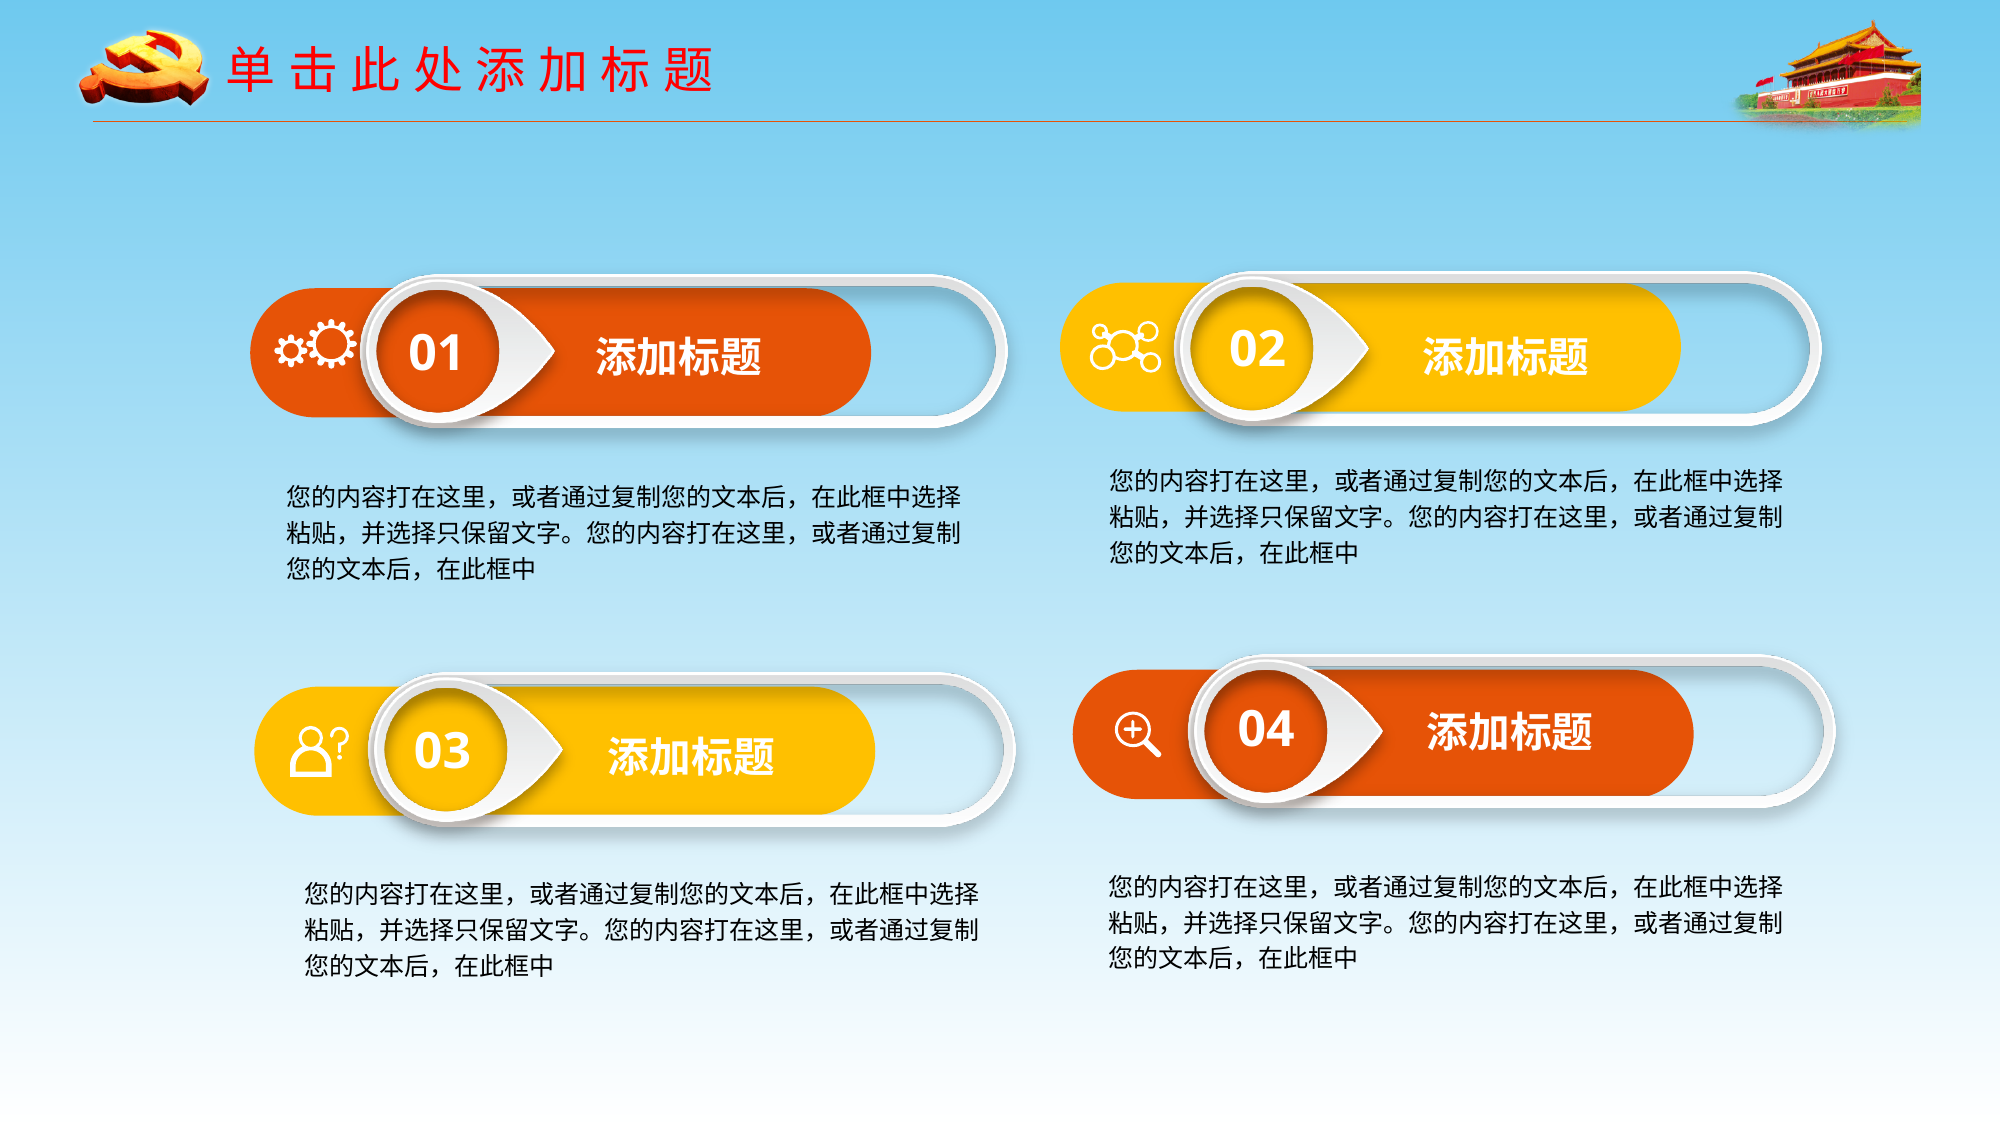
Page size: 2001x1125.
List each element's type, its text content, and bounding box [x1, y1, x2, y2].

text_box 您的内容打在这里，或者通过复制您的文本后，在此框中选择粘贴，并选择只保留文字。您的内容打在这里，或者通过复制您的文本后，在此框中 [271, 467, 978, 591]
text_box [1060, 255, 1846, 459]
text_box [254, 656, 1040, 860]
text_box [250, 258, 1032, 462]
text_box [1072, 638, 1860, 841]
picture [1709, 0, 1921, 148]
text_box 您的内容打在这里，或者通过复制您的文本后，在此框中选择粘贴，并选择只保留文字。您的内容打在这里，或者通过复制您的文本后，在此框中 [1094, 459, 1800, 575]
picture [39, 10, 231, 145]
text_box 单击此处添加标题 [231, 31, 764, 106]
text_box 您的内容打在这里，或者通过复制您的文本后，在此框中选择粘贴，并选择只保留文字。您的内容打在这里，或者通过复制您的文本后，在此框中 [289, 865, 996, 988]
text_box 您的内容打在这里，或者通过复制您的文本后，在此框中选择粘贴，并选择只保留文字。您的内容打在这里，或者通过复制您的文本后，在此框中 [1094, 857, 1800, 981]
